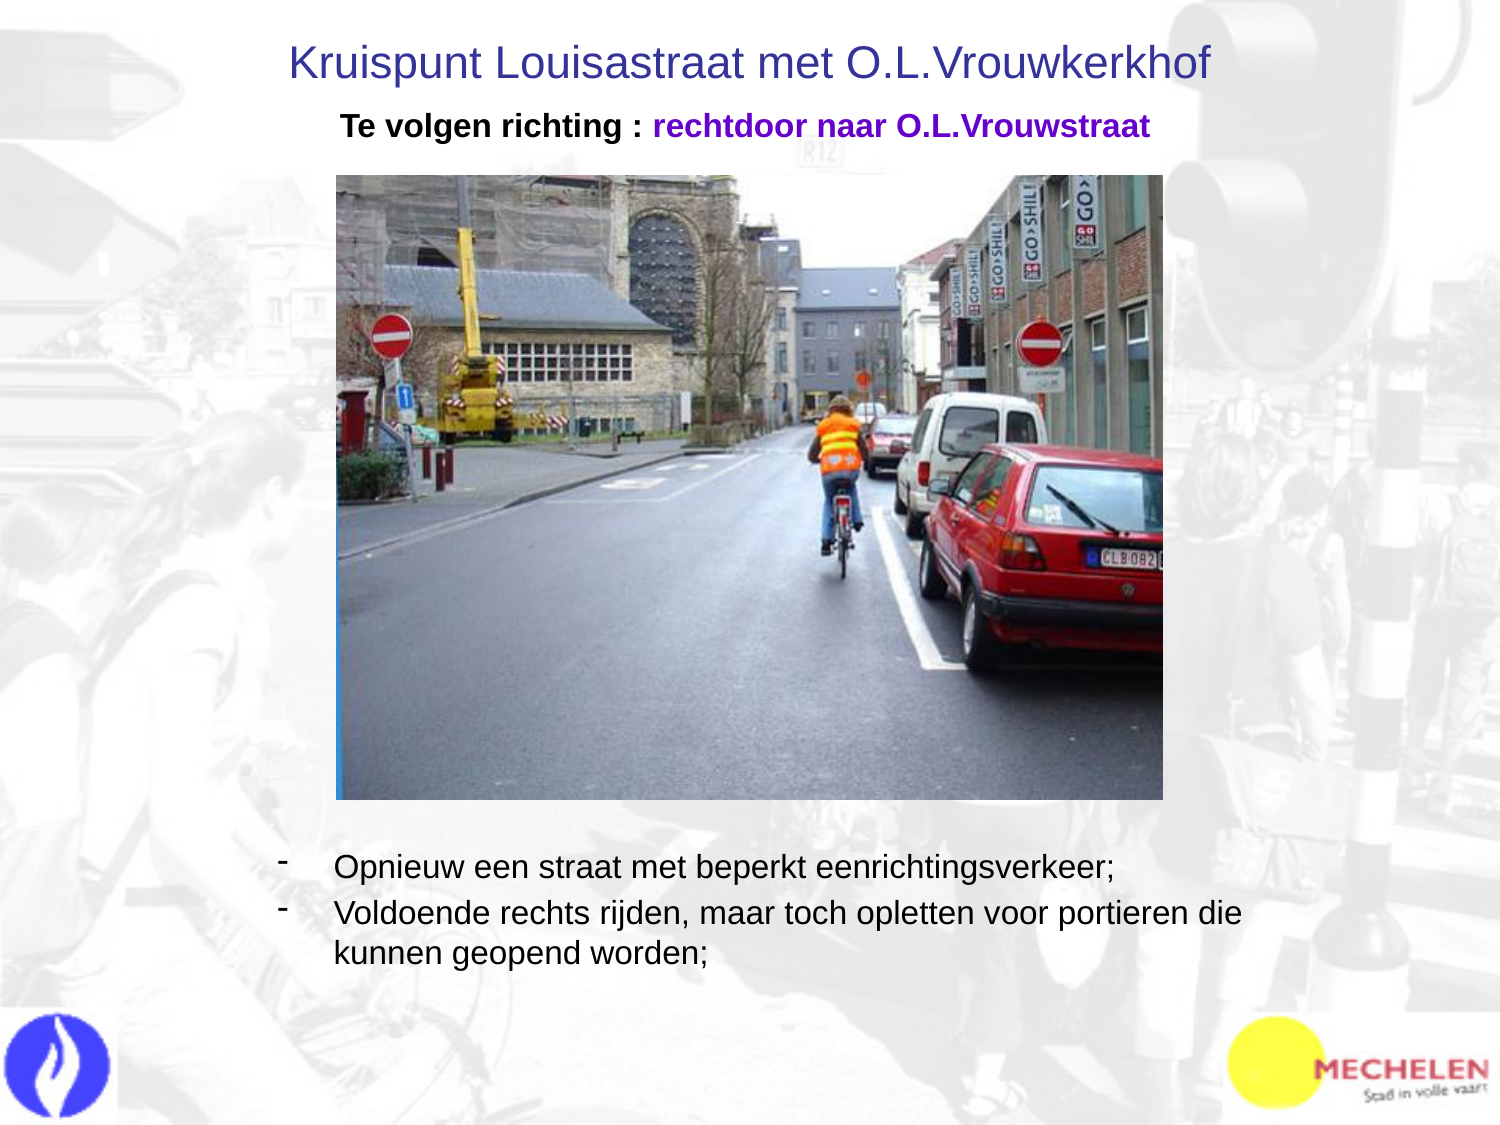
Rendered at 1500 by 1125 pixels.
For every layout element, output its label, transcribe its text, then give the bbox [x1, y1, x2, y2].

picture [0, 0, 1500, 1125]
text_box Opnieuw een straat met beperkt eenrichtingsverkeer; Voldoende rechts rijden, maar toch opletten voor portieren die kunnen geopend worden; [262, 837, 1313, 1000]
text_box Kruispunt Louisastraat met O.L.Vrouwkerkhof Te volgen richting : rechtdoor naar O.L.Vrouwstraat [237, 24, 1263, 152]
